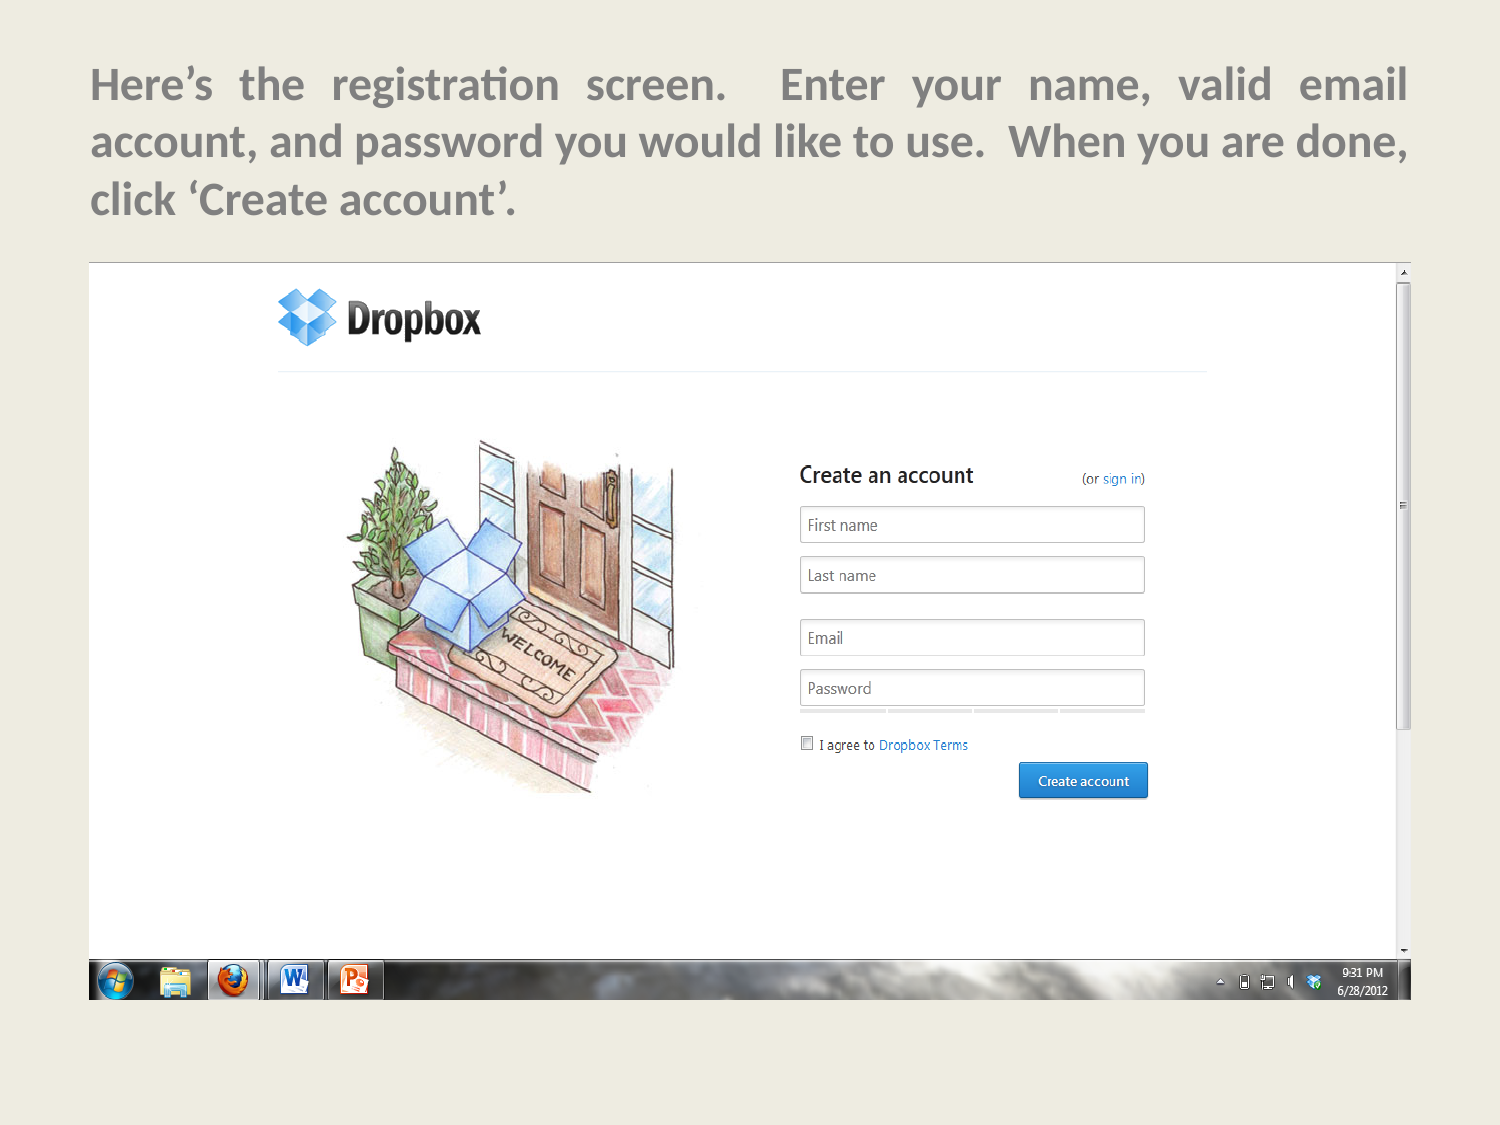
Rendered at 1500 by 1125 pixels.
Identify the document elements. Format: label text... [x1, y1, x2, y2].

title Here’s the registration screen. Enter your name, valid email account, and password you would like to use. When you are done, click ‘Create account’. [75, 45, 1425, 233]
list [89, 262, 1411, 1001]
